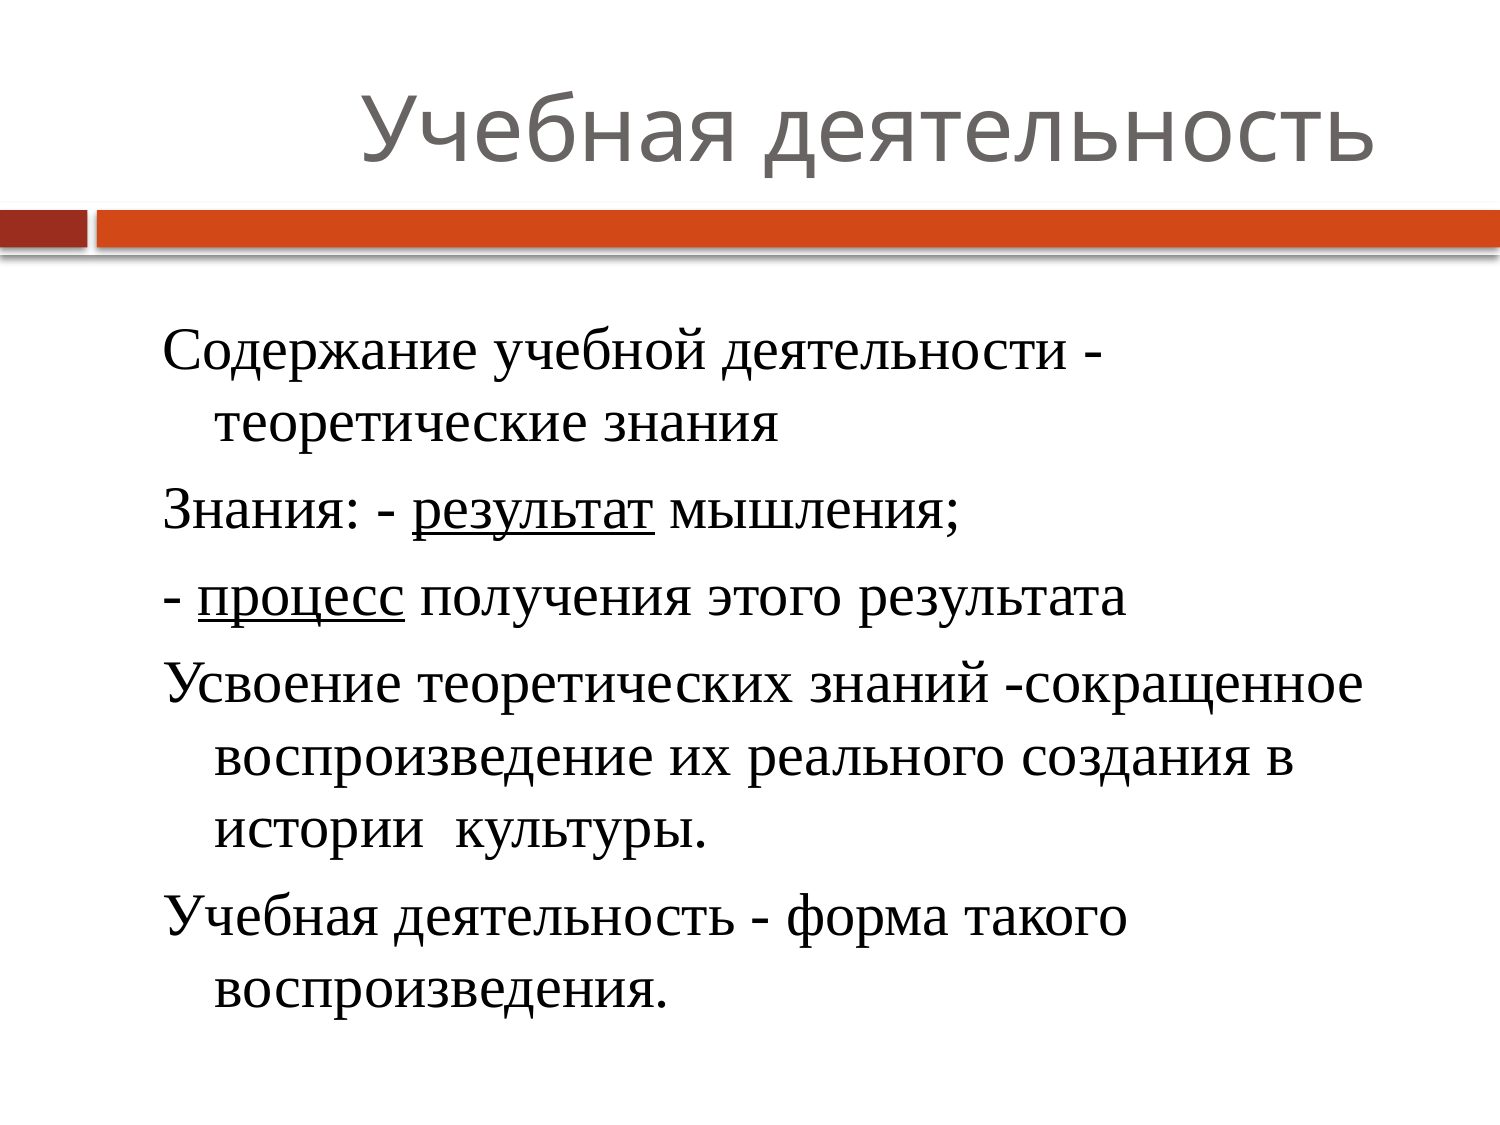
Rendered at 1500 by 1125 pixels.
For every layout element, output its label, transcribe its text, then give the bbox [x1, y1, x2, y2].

list Содержание учебной деятельности - теоретические знания Знания: - результат мышления; - процесс получения этого результата Усвоение теоретических знаний -сокращенное воспроизведение их реального создания в истории культуры. Учебная деятельность - форма такого воспроизведения. [147, 301, 1395, 1125]
title Учебная деятельность [246, 37, 1493, 213]
